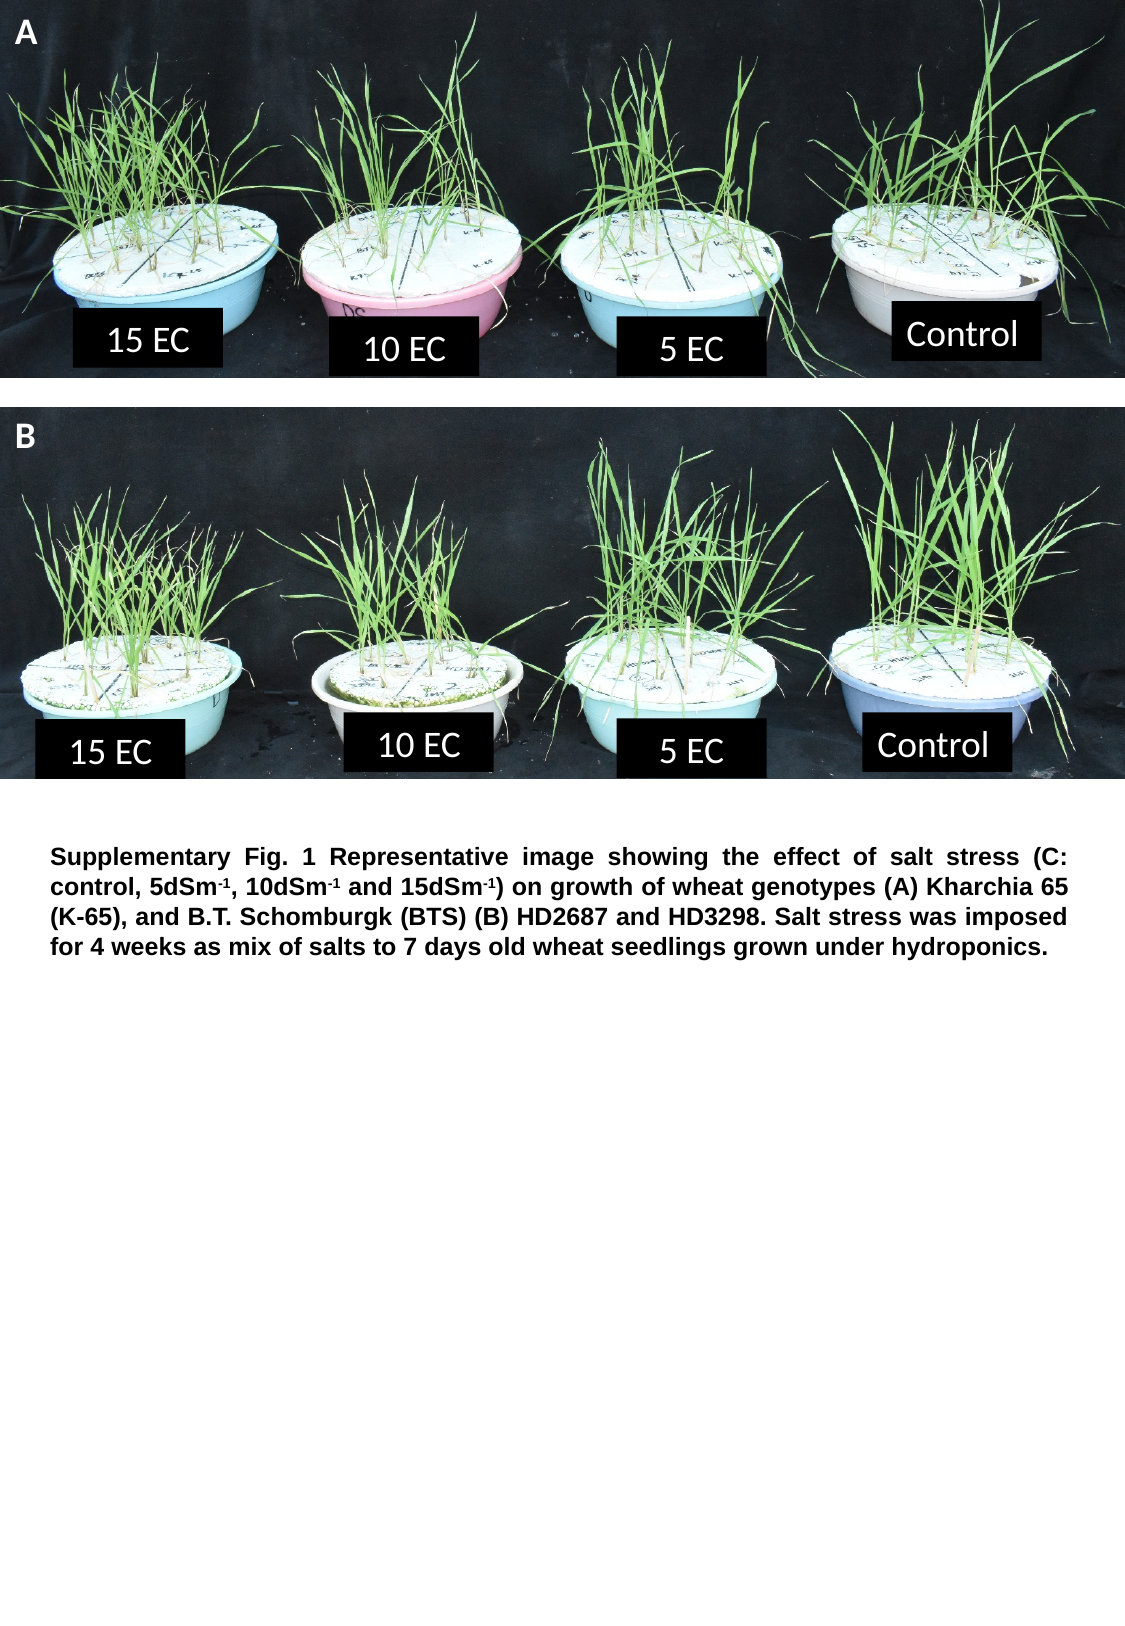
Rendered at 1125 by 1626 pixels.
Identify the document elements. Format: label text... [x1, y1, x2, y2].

picture [0, 407, 1125, 779]
picture [0, 0, 1125, 378]
text_box Supplementary Fig. 1 Representative image showing the effect of salt stress (C: control, 5dSm-1, 10dSm-1 and 15dSm-1) on growth of wheat genotypes (A) Kharchia 65 (K-65), and B.T. Schomburgk (BTS) (B) HD2687 and HD3298. Salt stress was imposed for 4 weeks as mix of salts to 7 days old wheat seedlings grown under hydroponics. [35, 833, 1085, 968]
